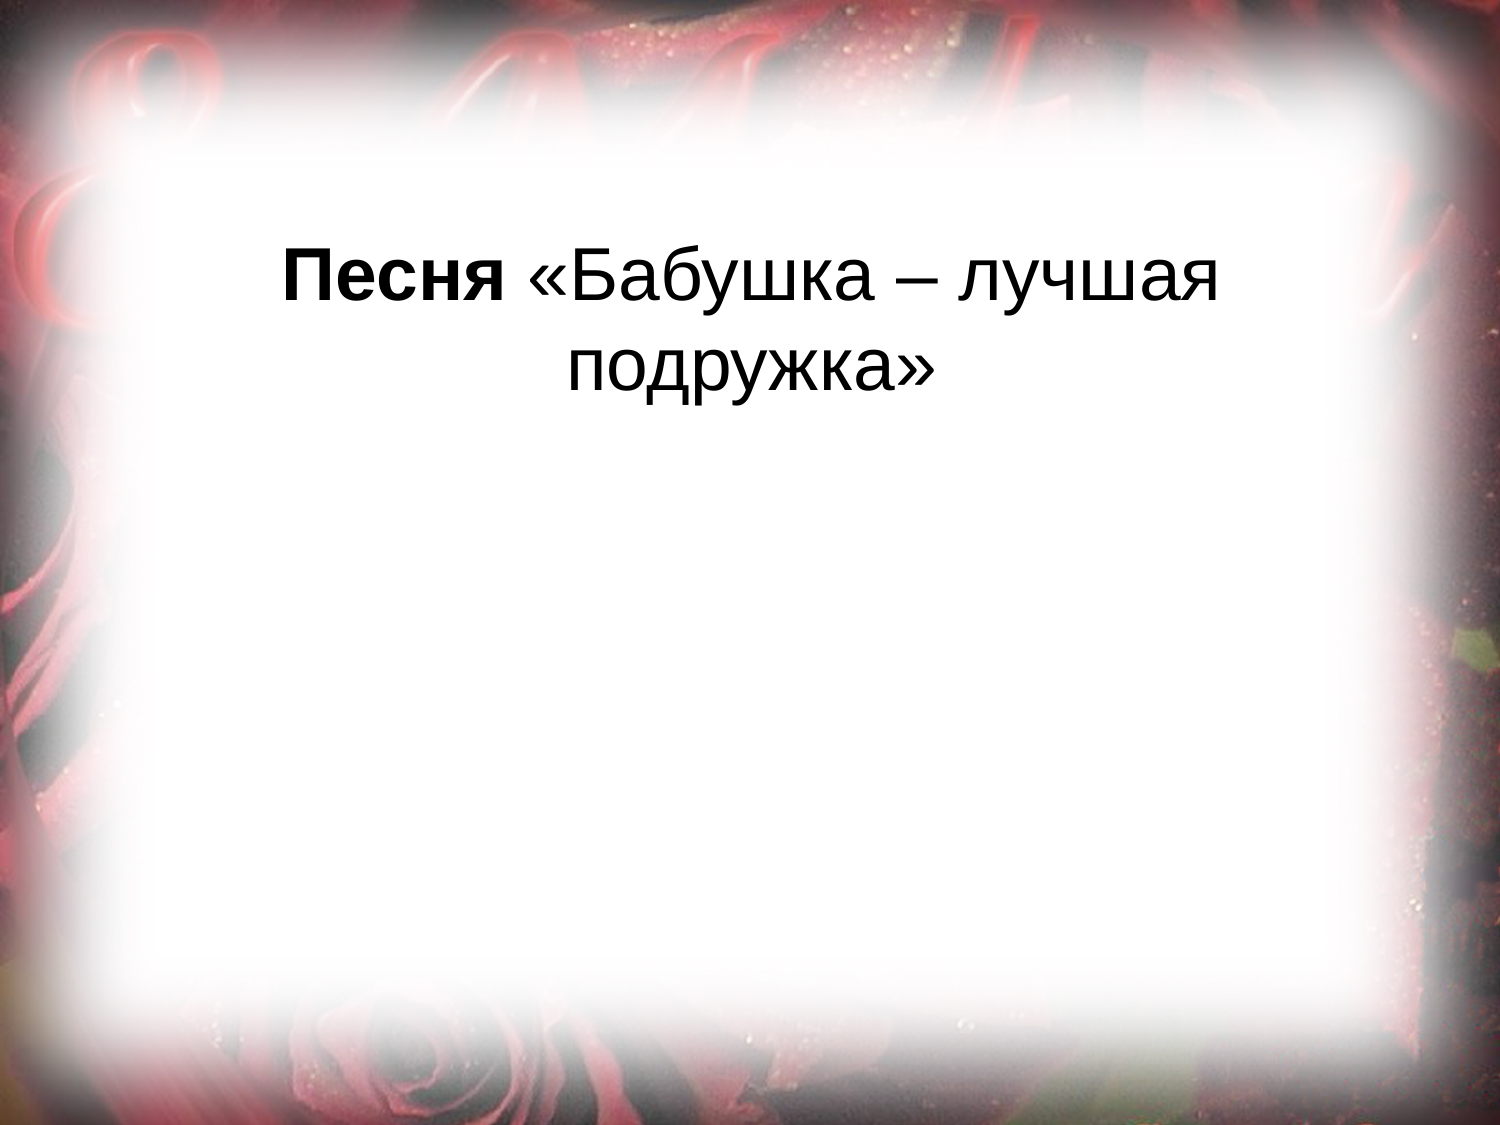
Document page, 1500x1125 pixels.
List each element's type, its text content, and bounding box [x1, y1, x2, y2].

picture [0, 0, 1500, 1125]
title Песня «Бабушка – лучшая подружка» [76, 30, 1428, 646]
